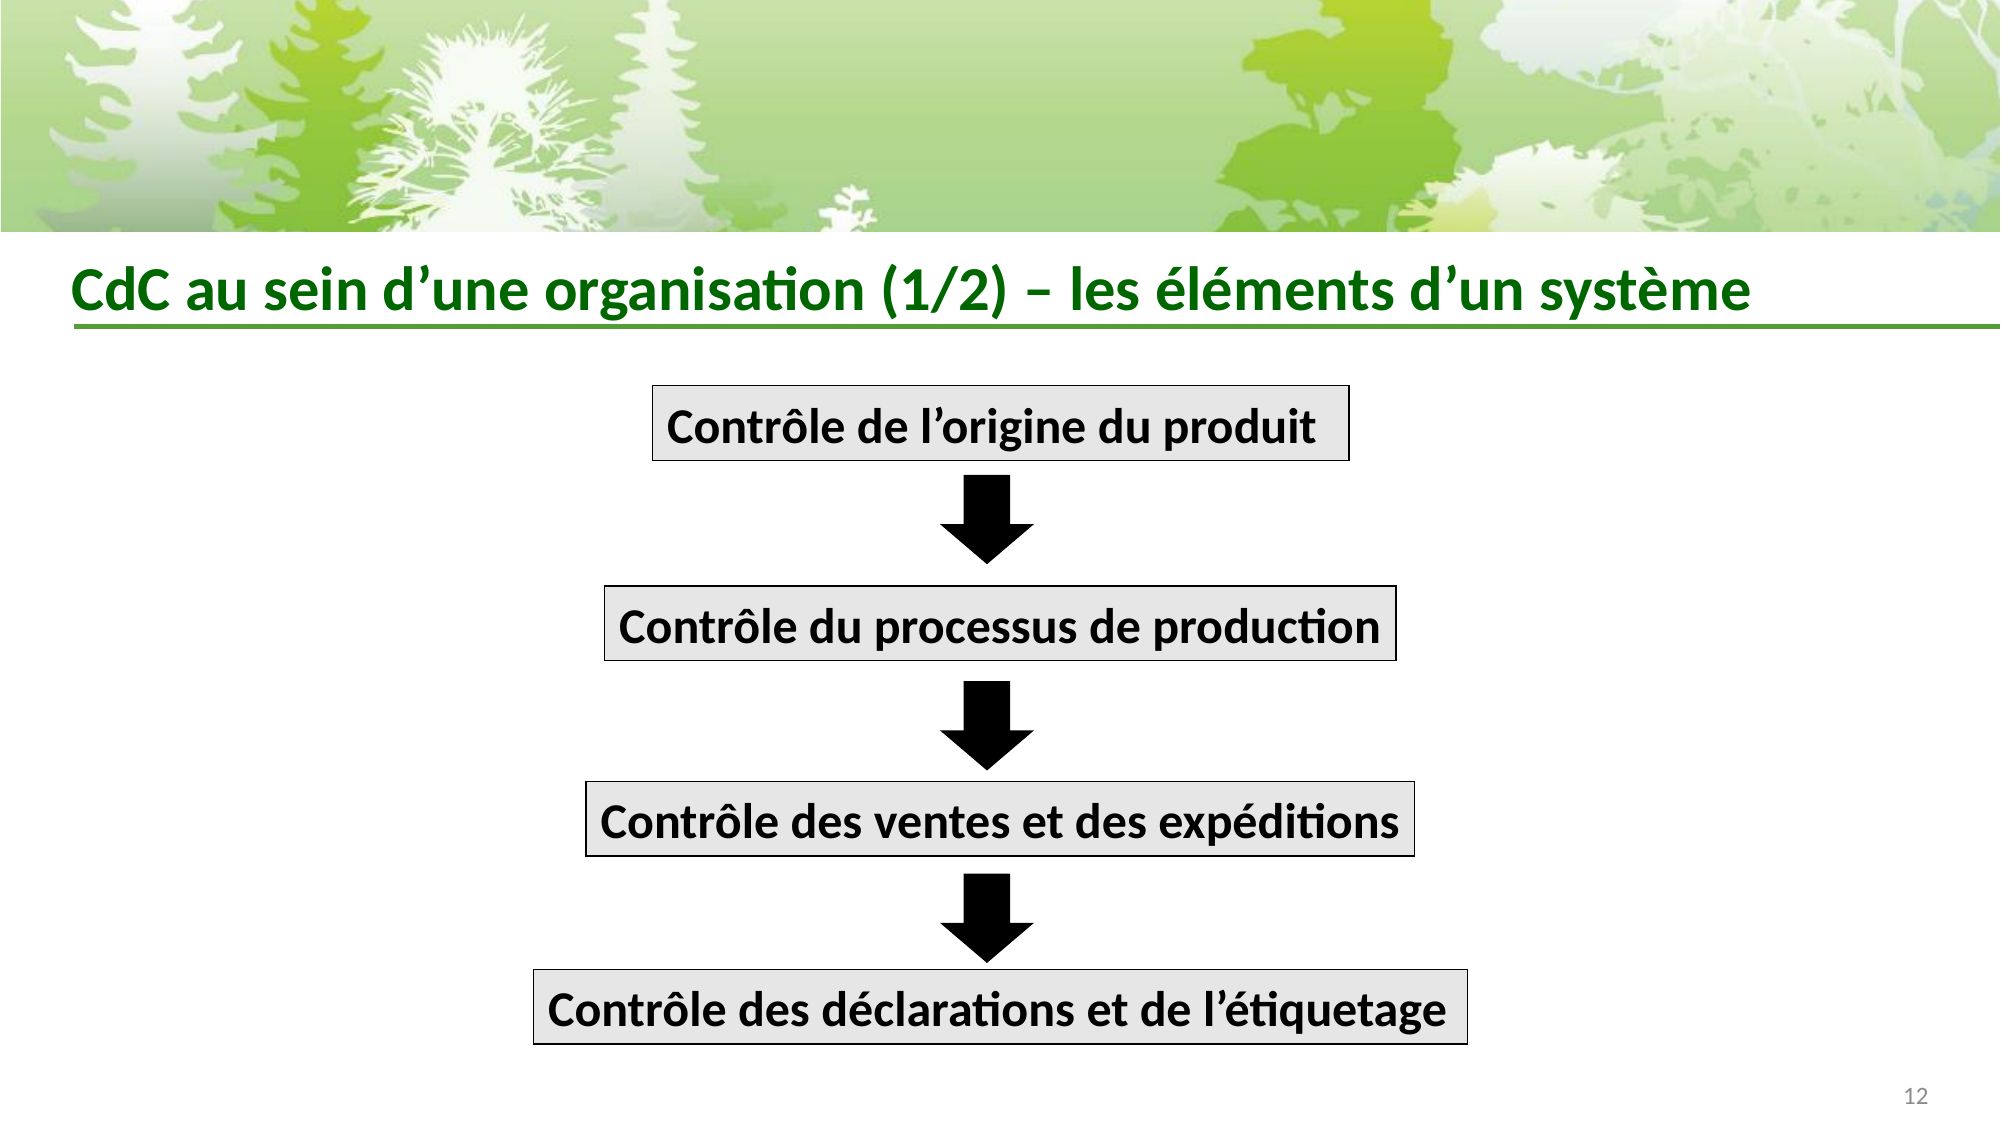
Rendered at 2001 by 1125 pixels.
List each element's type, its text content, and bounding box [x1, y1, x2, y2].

title CdC au sein d’une organisation (1/2) – les éléments d’un système [56, 181, 1782, 399]
picture [0, 0, 2000, 232]
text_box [533, 385, 1468, 1046]
slide_number 12 [1493, 1065, 1944, 1125]
